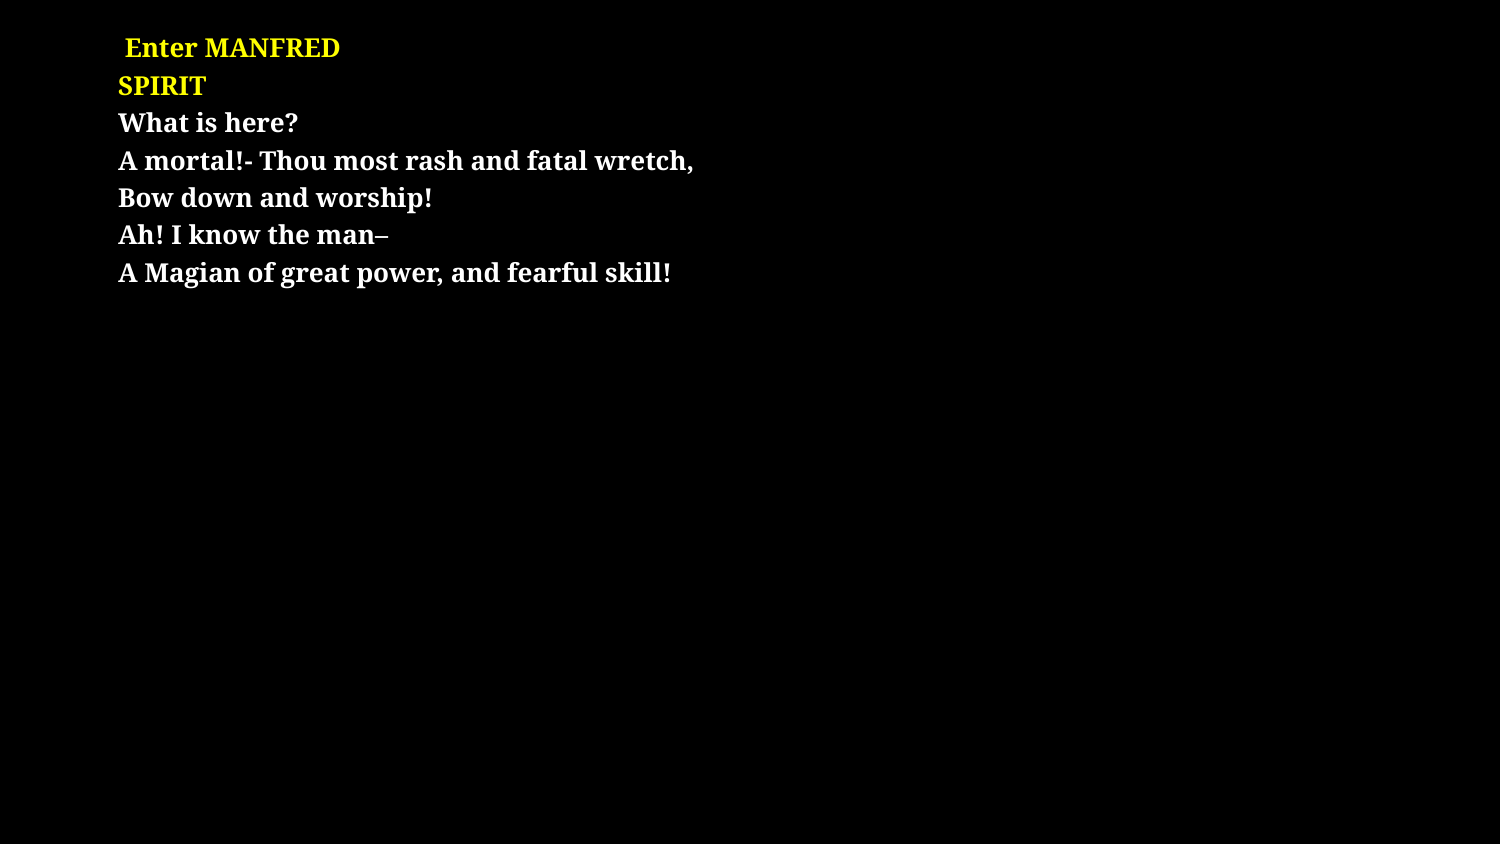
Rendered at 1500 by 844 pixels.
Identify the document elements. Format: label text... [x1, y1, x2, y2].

title Enter MANFRED SPIRIT What is here? A mortal!- Thou most rash and fatal wretch, Bow down and worship! Ah! I know the man– A Magian of great power, and fearful skill! [103, 17, 1397, 299]
